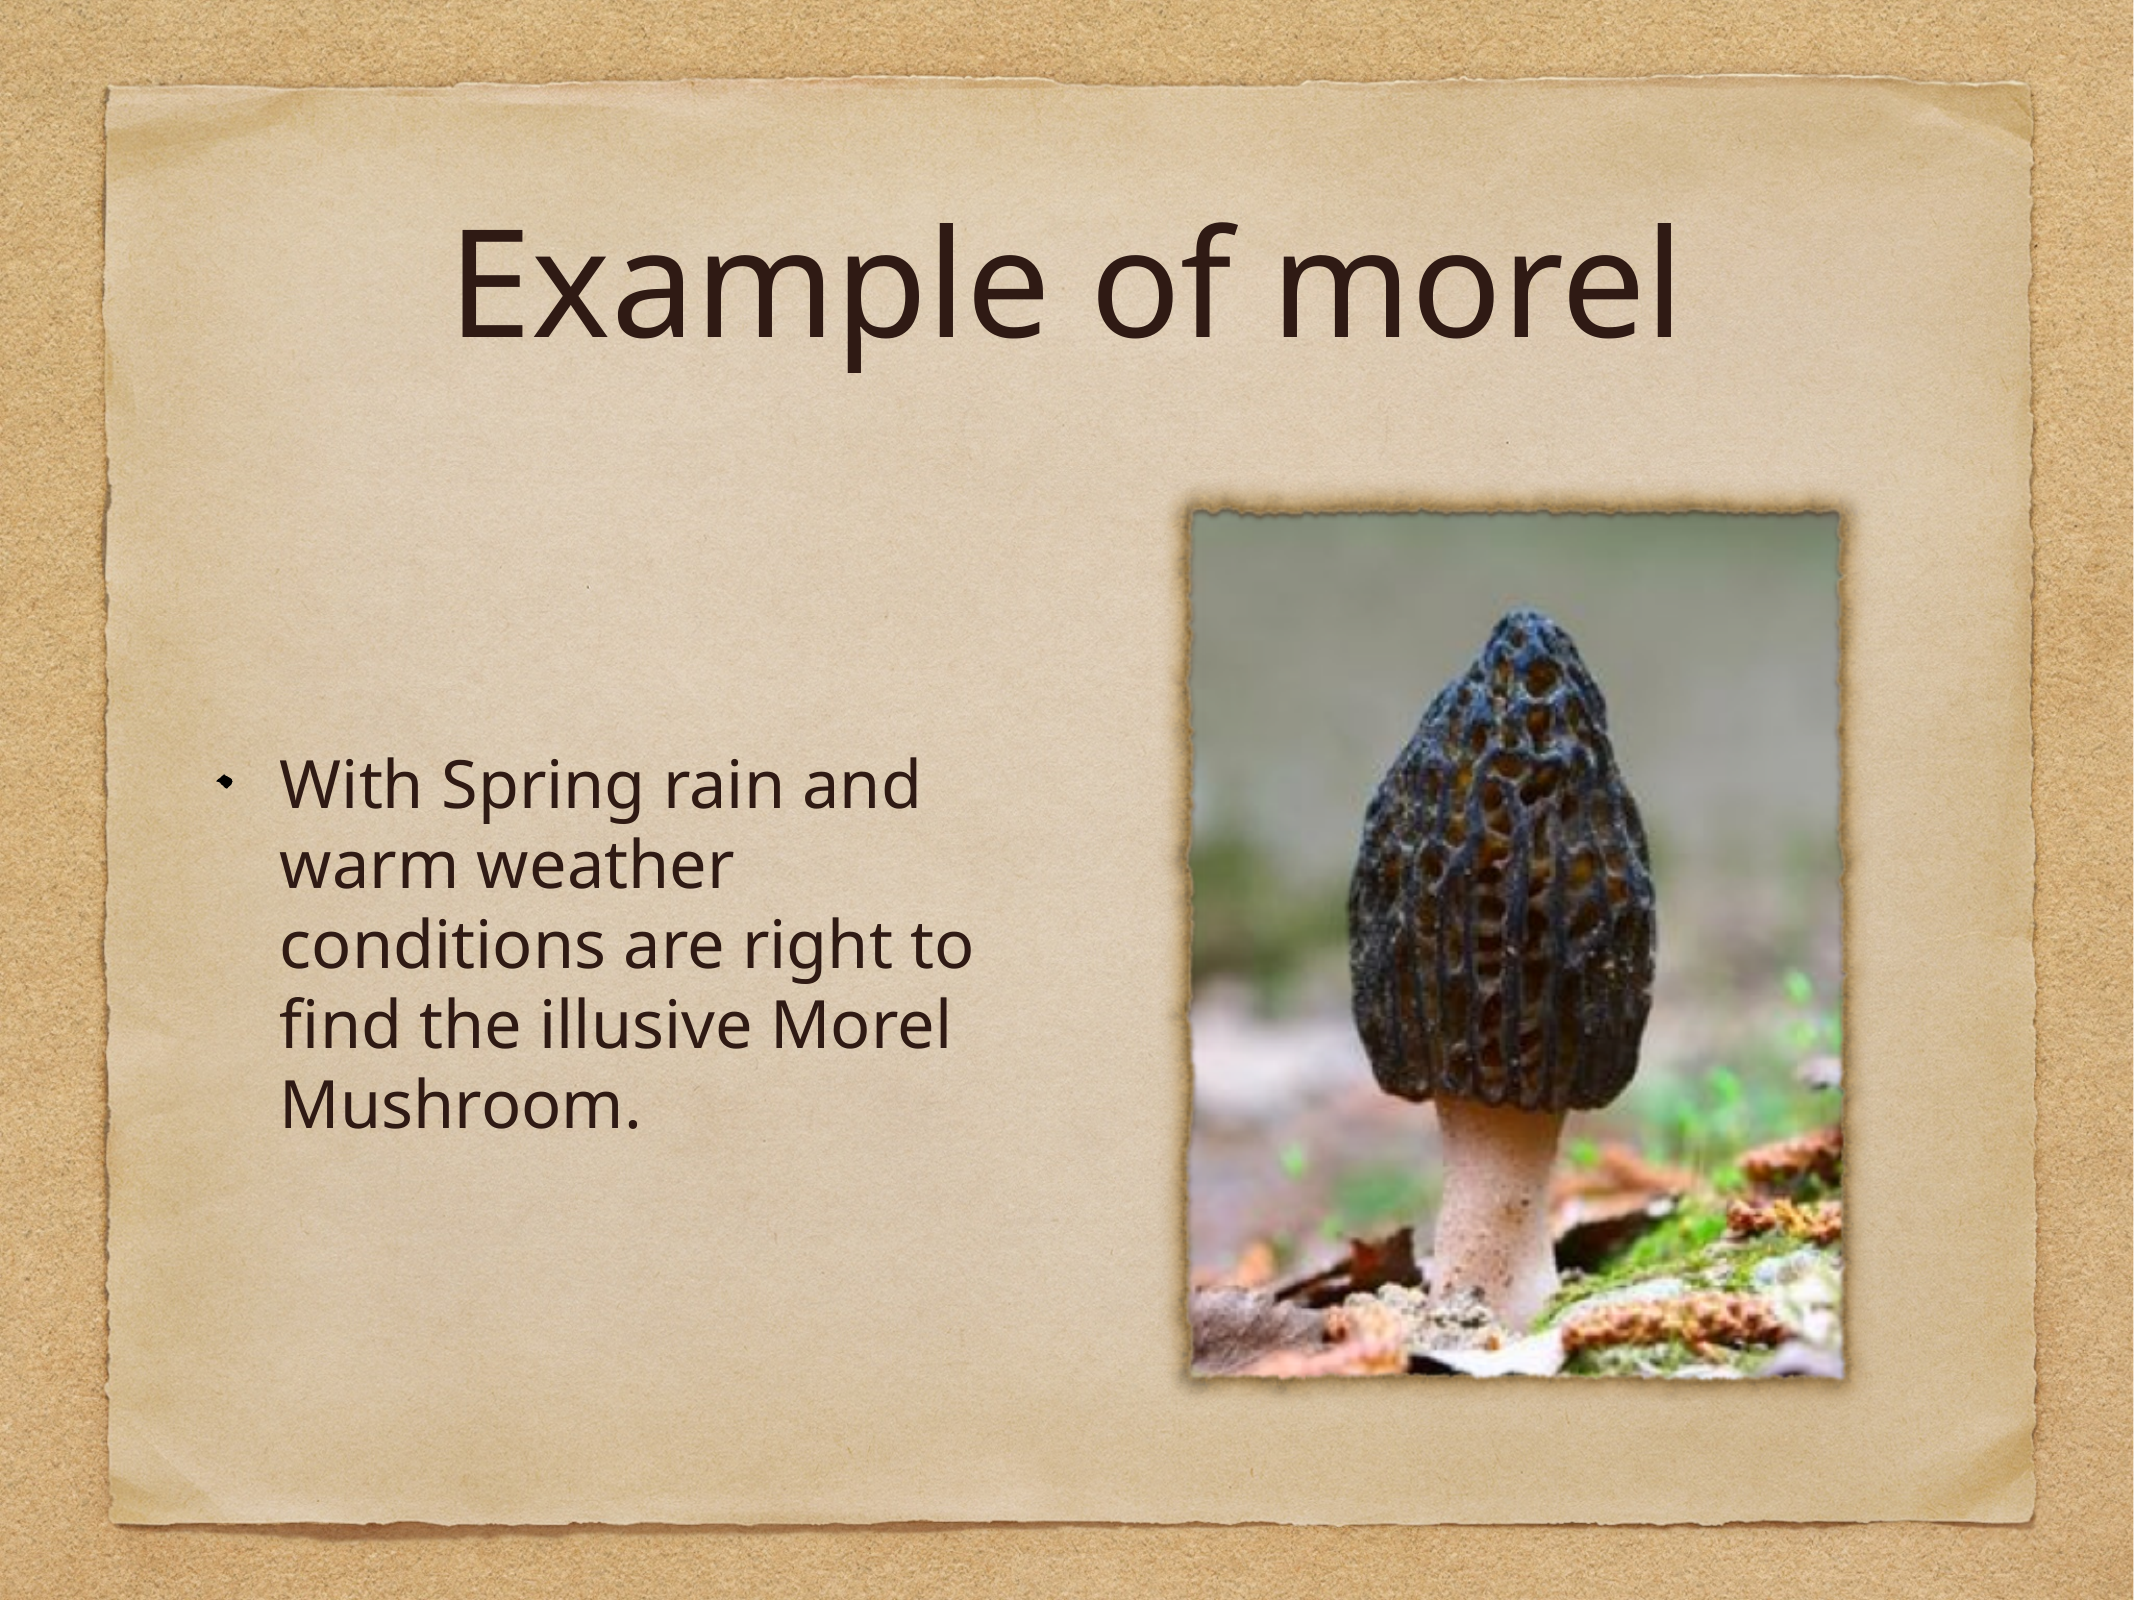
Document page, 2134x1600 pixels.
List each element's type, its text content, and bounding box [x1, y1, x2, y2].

title Example of morel [207, 103, 1926, 451]
picture [0, 0, 2134, 1600]
list With Spring rain and warm weather conditions are right to find the illusive Morel Mushroom. [207, 461, 1022, 1422]
